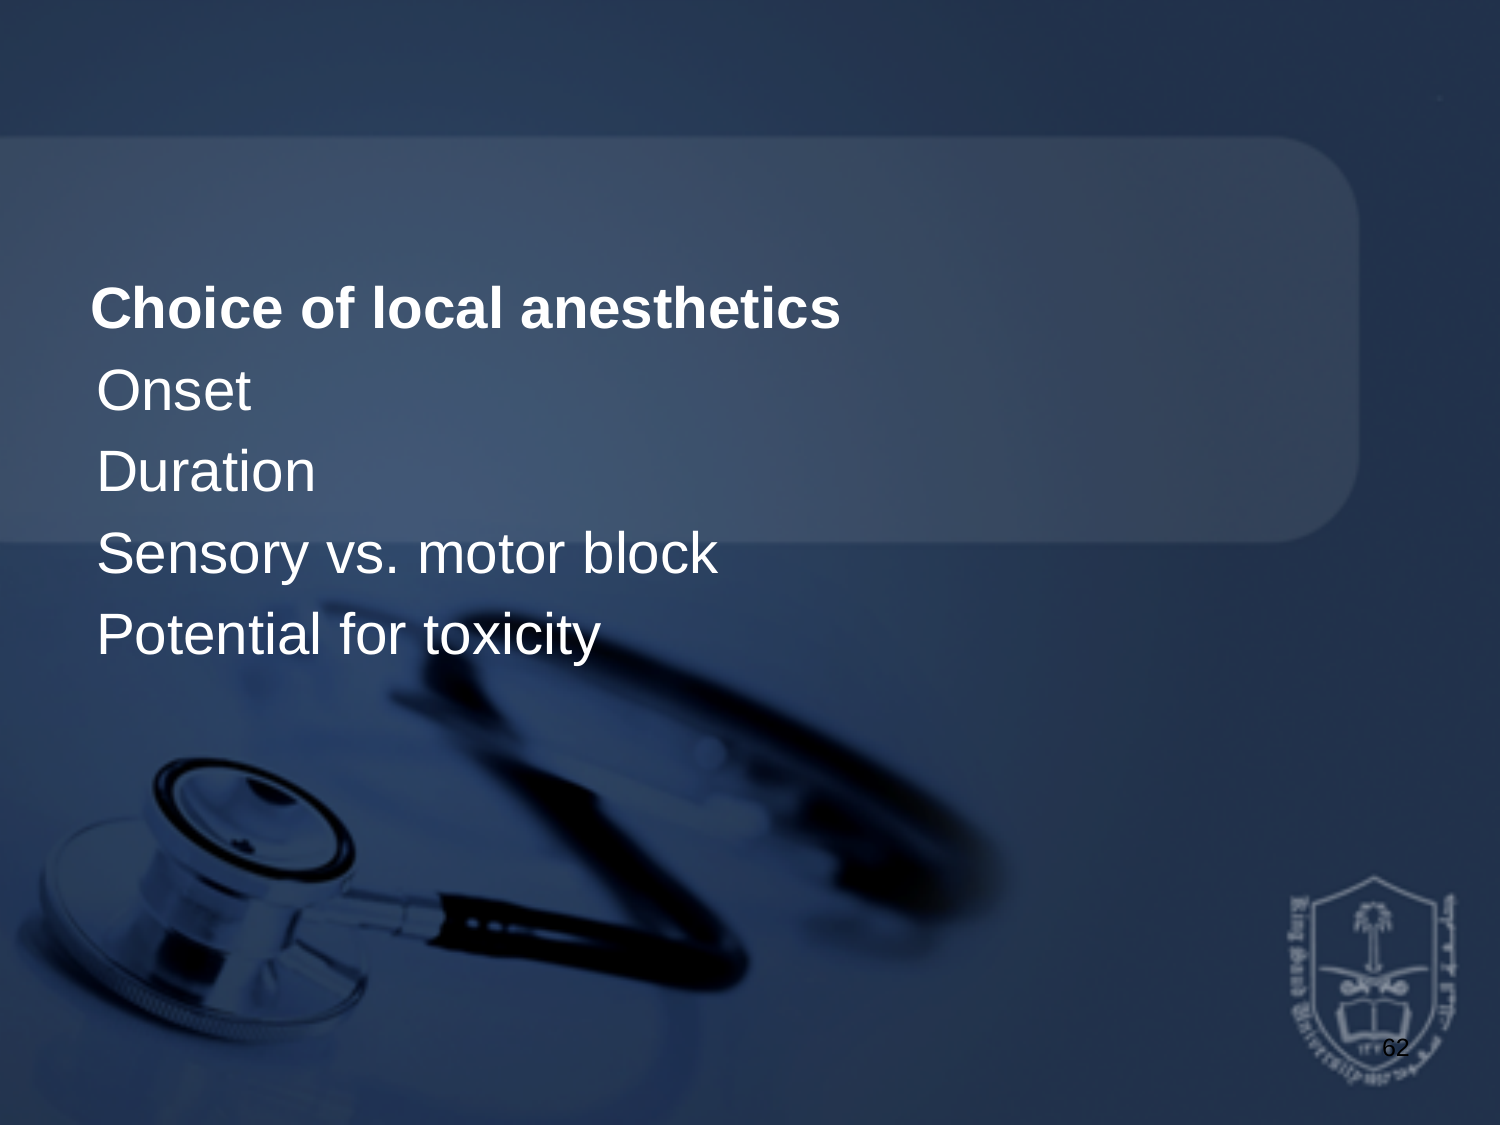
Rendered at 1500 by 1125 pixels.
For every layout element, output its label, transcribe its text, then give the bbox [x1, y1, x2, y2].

picture [0, 0, 1500, 1125]
list Choice of local anesthetics Onset Duration Sensory vs. motor block Potential for toxicity [75, 262, 1425, 1005]
slide_number 62 [1074, 1024, 1426, 1103]
